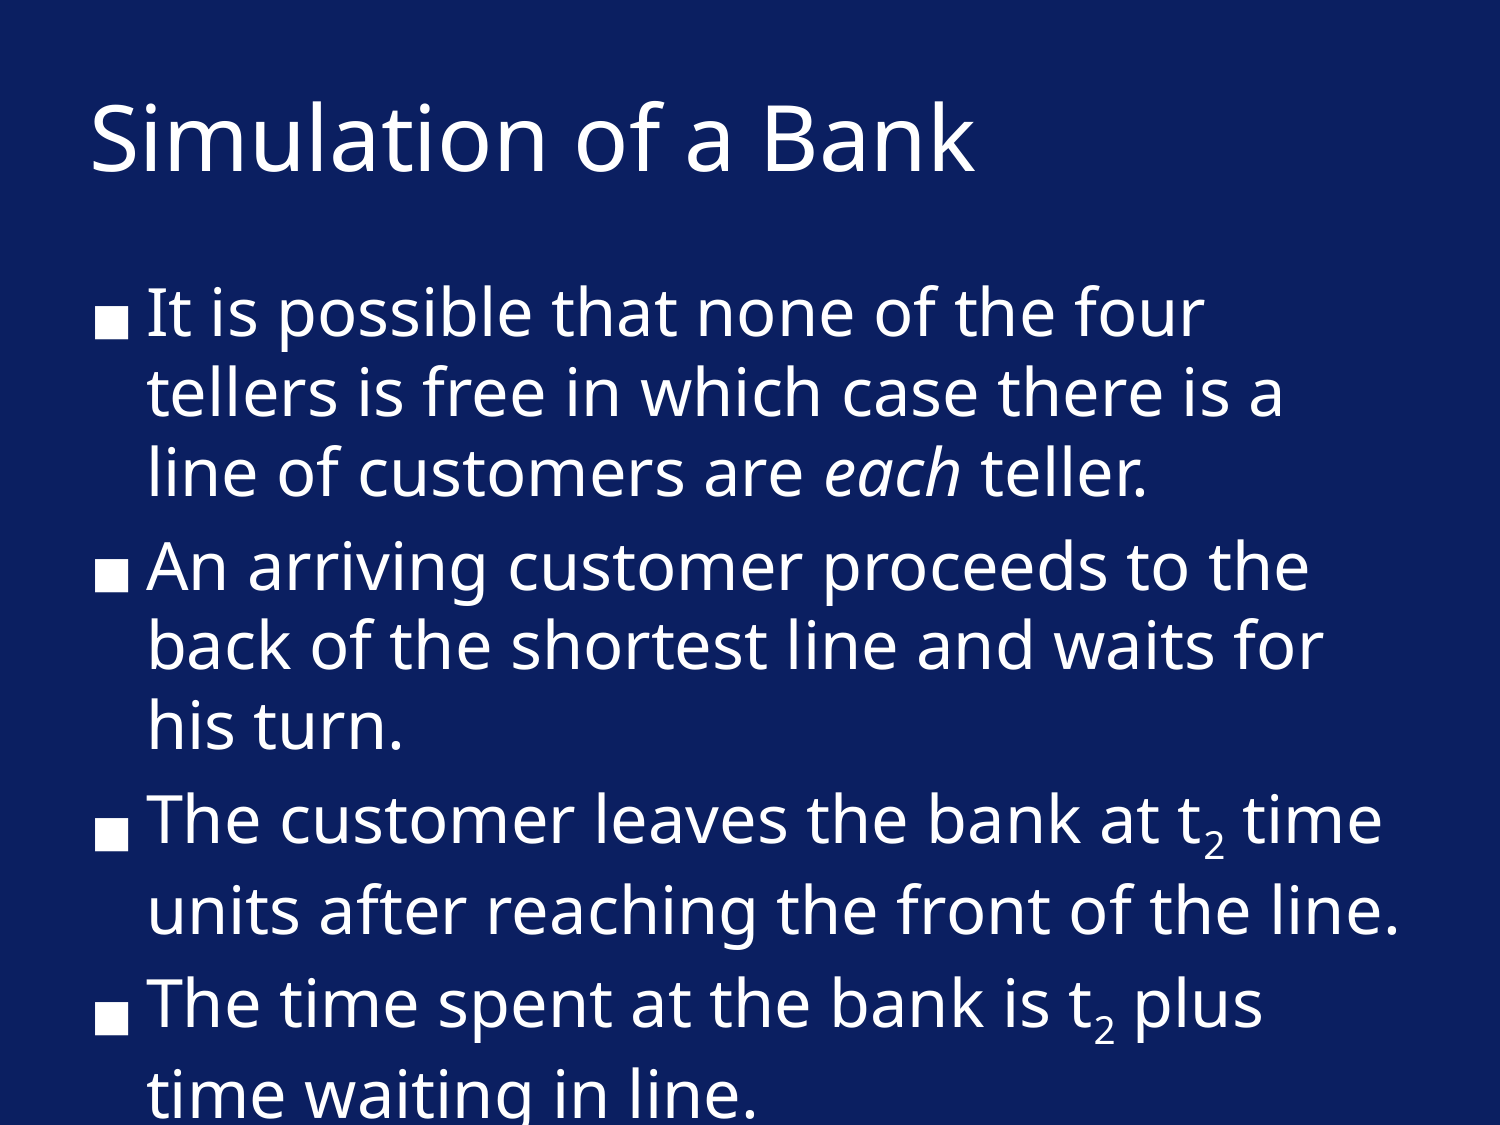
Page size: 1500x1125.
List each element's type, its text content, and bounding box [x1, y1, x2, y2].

list It is possible that none of the four tellers is free in which case there is a line of customers are each teller. An arriving customer proceeds to the back of the shortest line and waits for his turn. The customer leaves the bank at t2 time units after reaching the front of the line. The time spent at the bank is t2 plus time waiting in line. [74, 262, 1425, 1063]
title Simulation of a Bank [74, 59, 1425, 210]
